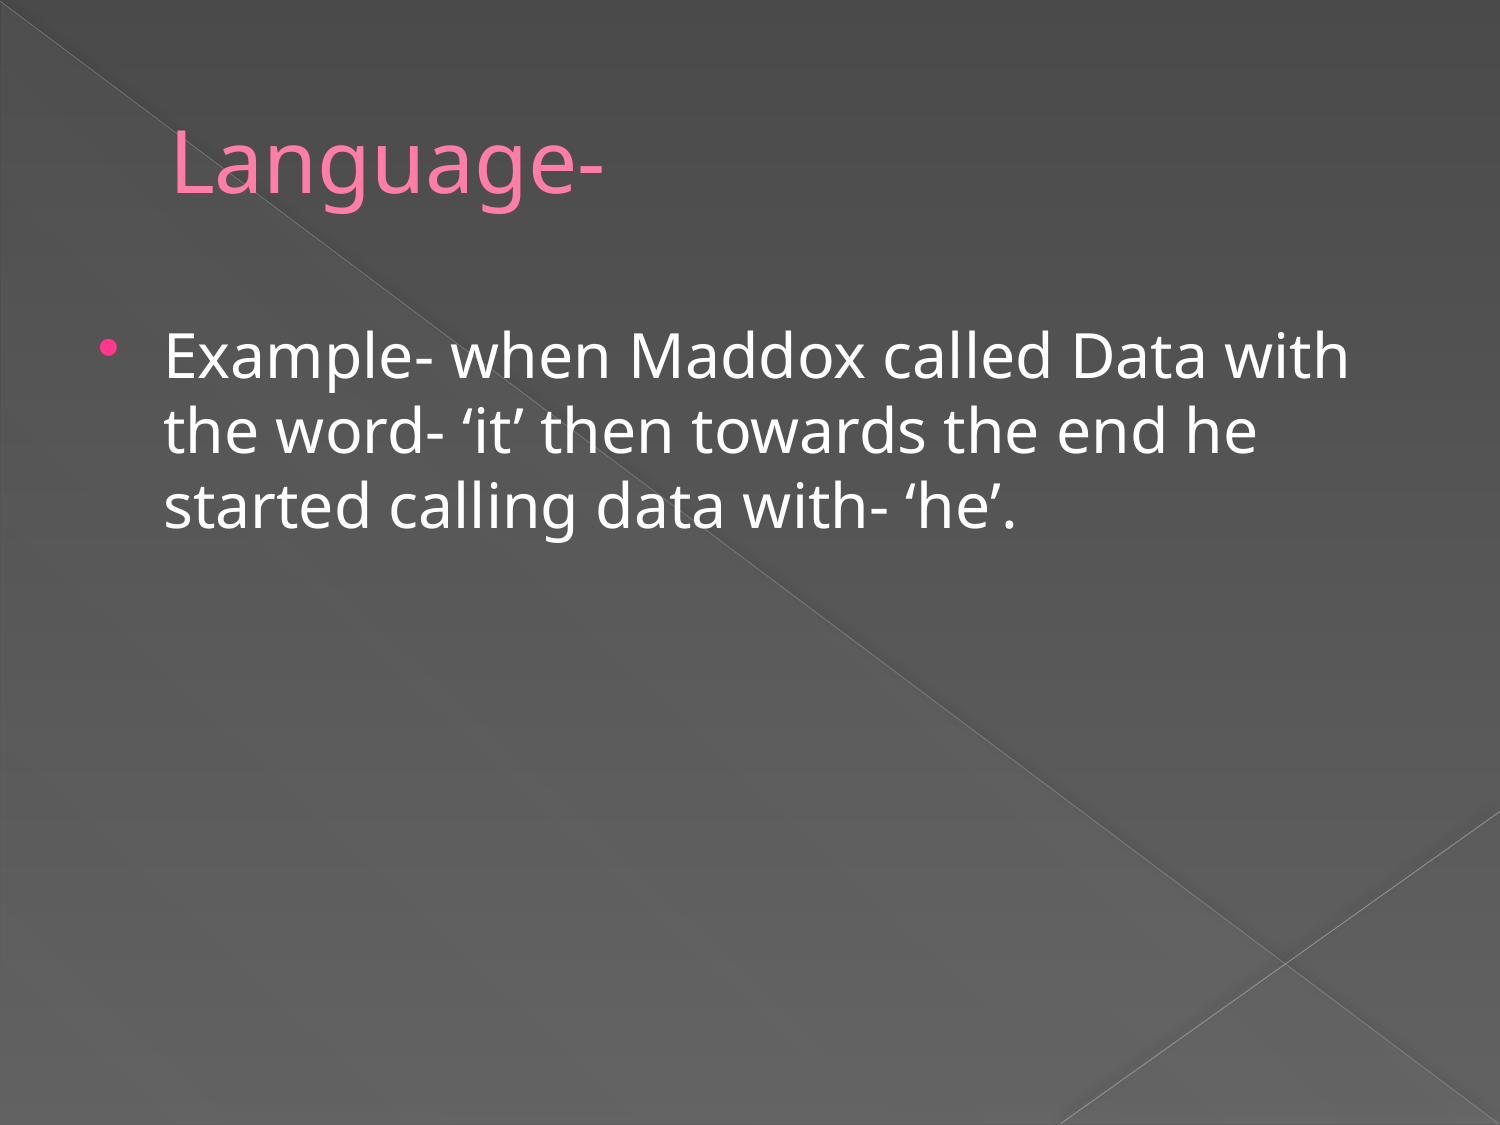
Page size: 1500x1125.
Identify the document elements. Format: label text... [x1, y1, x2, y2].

title Language- [75, 43, 1425, 274]
list Example- when Maddox called Data with the word- ‘it’ then towards the end he started calling data with- ‘he’. [75, 308, 1425, 1059]
